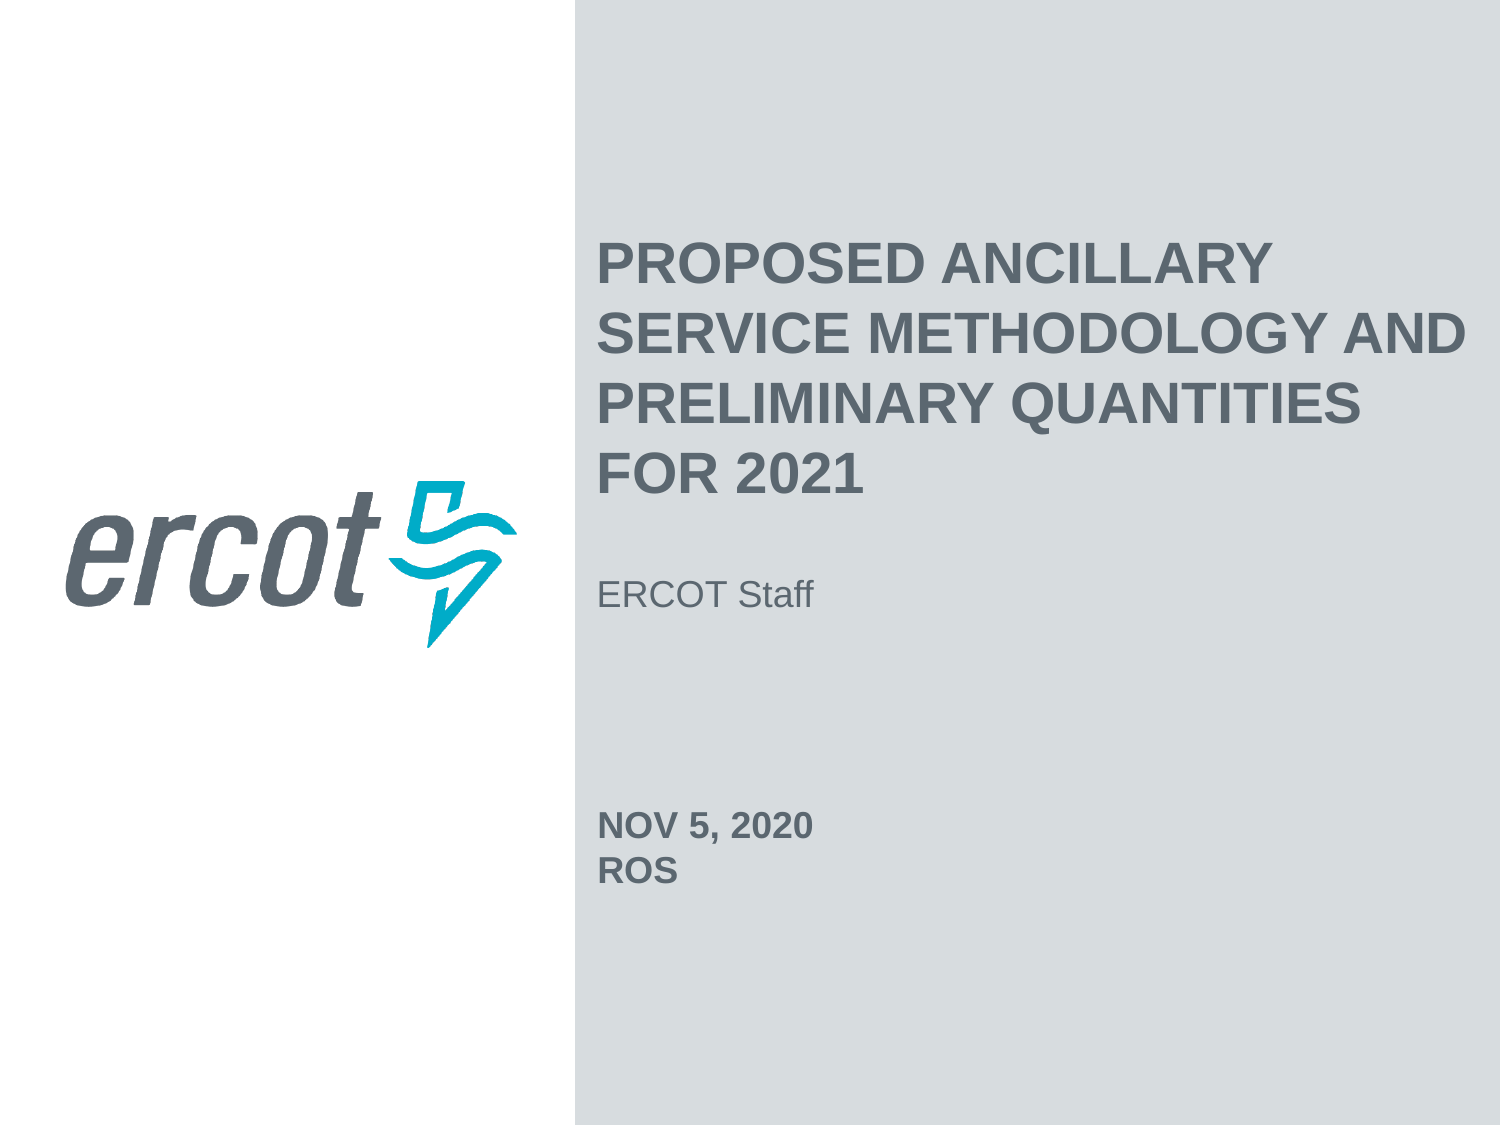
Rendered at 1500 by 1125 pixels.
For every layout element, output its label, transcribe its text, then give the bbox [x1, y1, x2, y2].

list ERCOT Staff [581, 562, 1315, 714]
list Nov 5, 2020 ROS [582, 793, 1315, 900]
picture [56, 471, 525, 654]
list Proposed Ancillary Service Methodology and Preliminary Quantities For 2021 [581, 217, 1488, 596]
